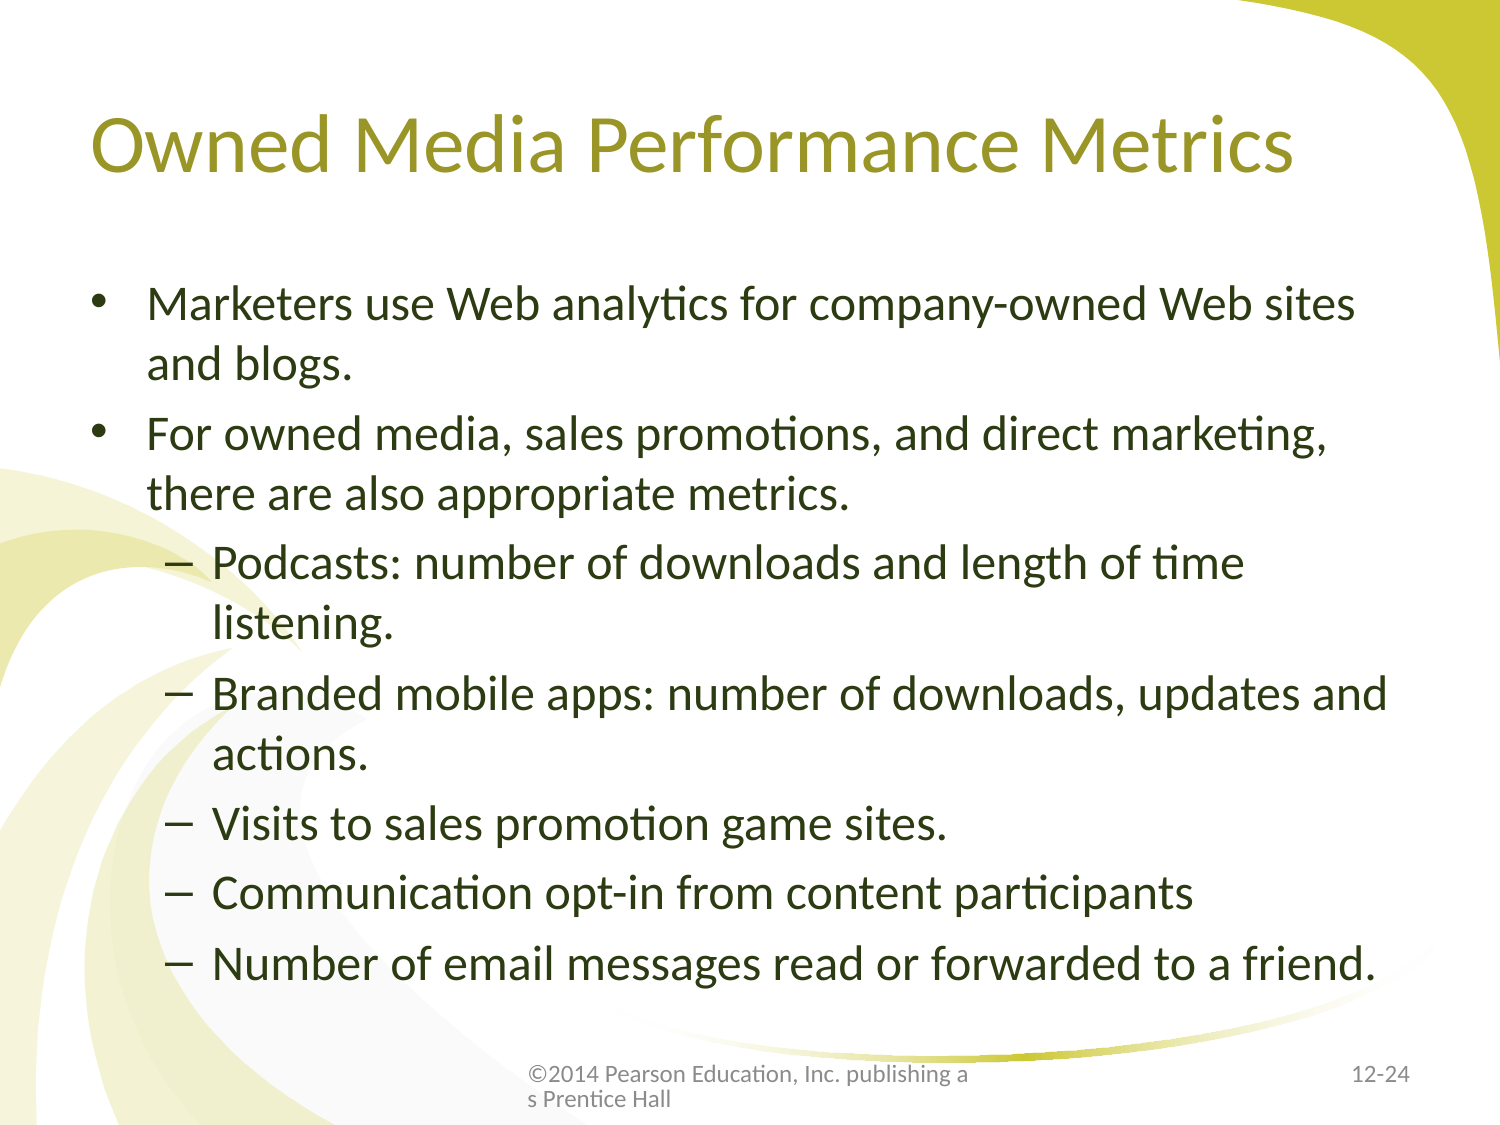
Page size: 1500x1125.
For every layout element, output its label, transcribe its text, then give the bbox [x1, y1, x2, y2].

title Owned Media Performance Metrics [75, 45, 1425, 233]
list Marketers use Web analytics for company-owned Web sites and blogs. For owned media, sales promotions, and direct marketing, there are also appropriate metrics. Podcasts: number of downloads and length of time listening. Branded mobile apps: number of downloads, updates and actions. Visits to sales promotion game sites. Communication opt-in from content participants Number of email messages read or forwarded to a friend. [75, 262, 1425, 1005]
footer ©2014 Pearson Education, Inc. publishing as Prentice Hall [512, 1042, 988, 1103]
slide_number 12-24 [1074, 1042, 1425, 1103]
